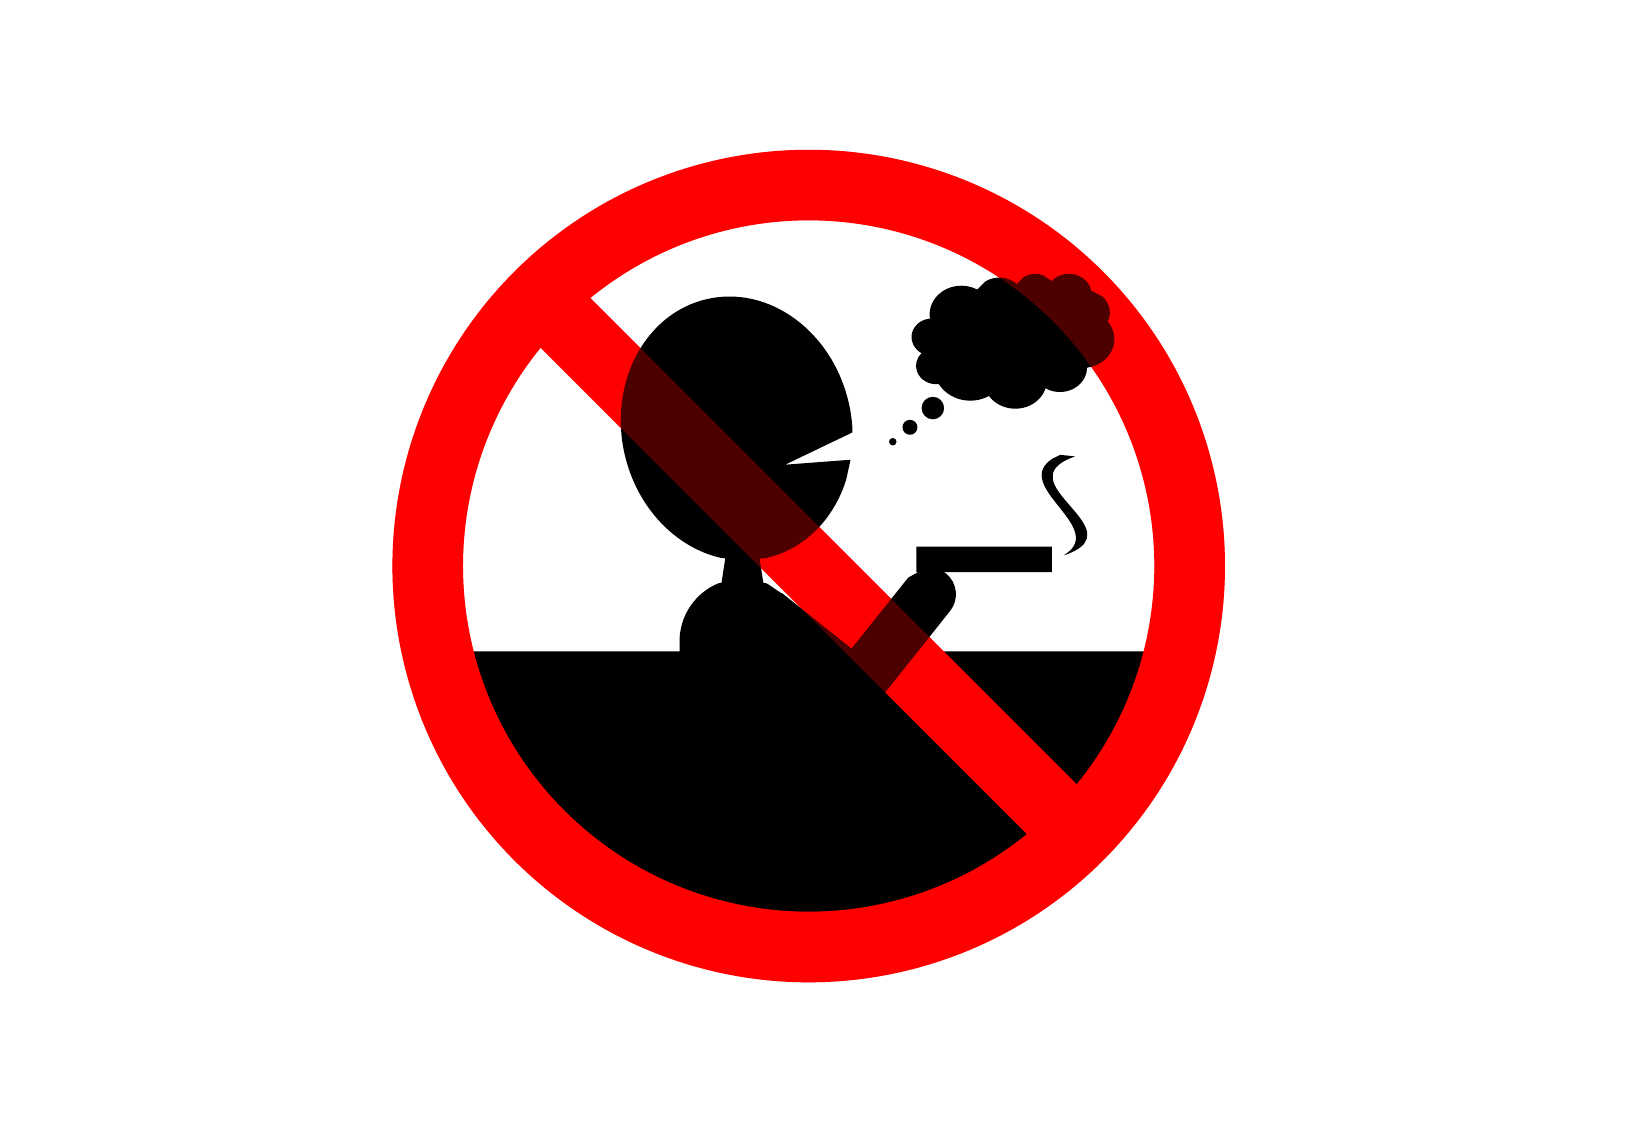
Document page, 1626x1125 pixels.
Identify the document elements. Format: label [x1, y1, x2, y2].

text_box [392, 149, 1226, 983]
